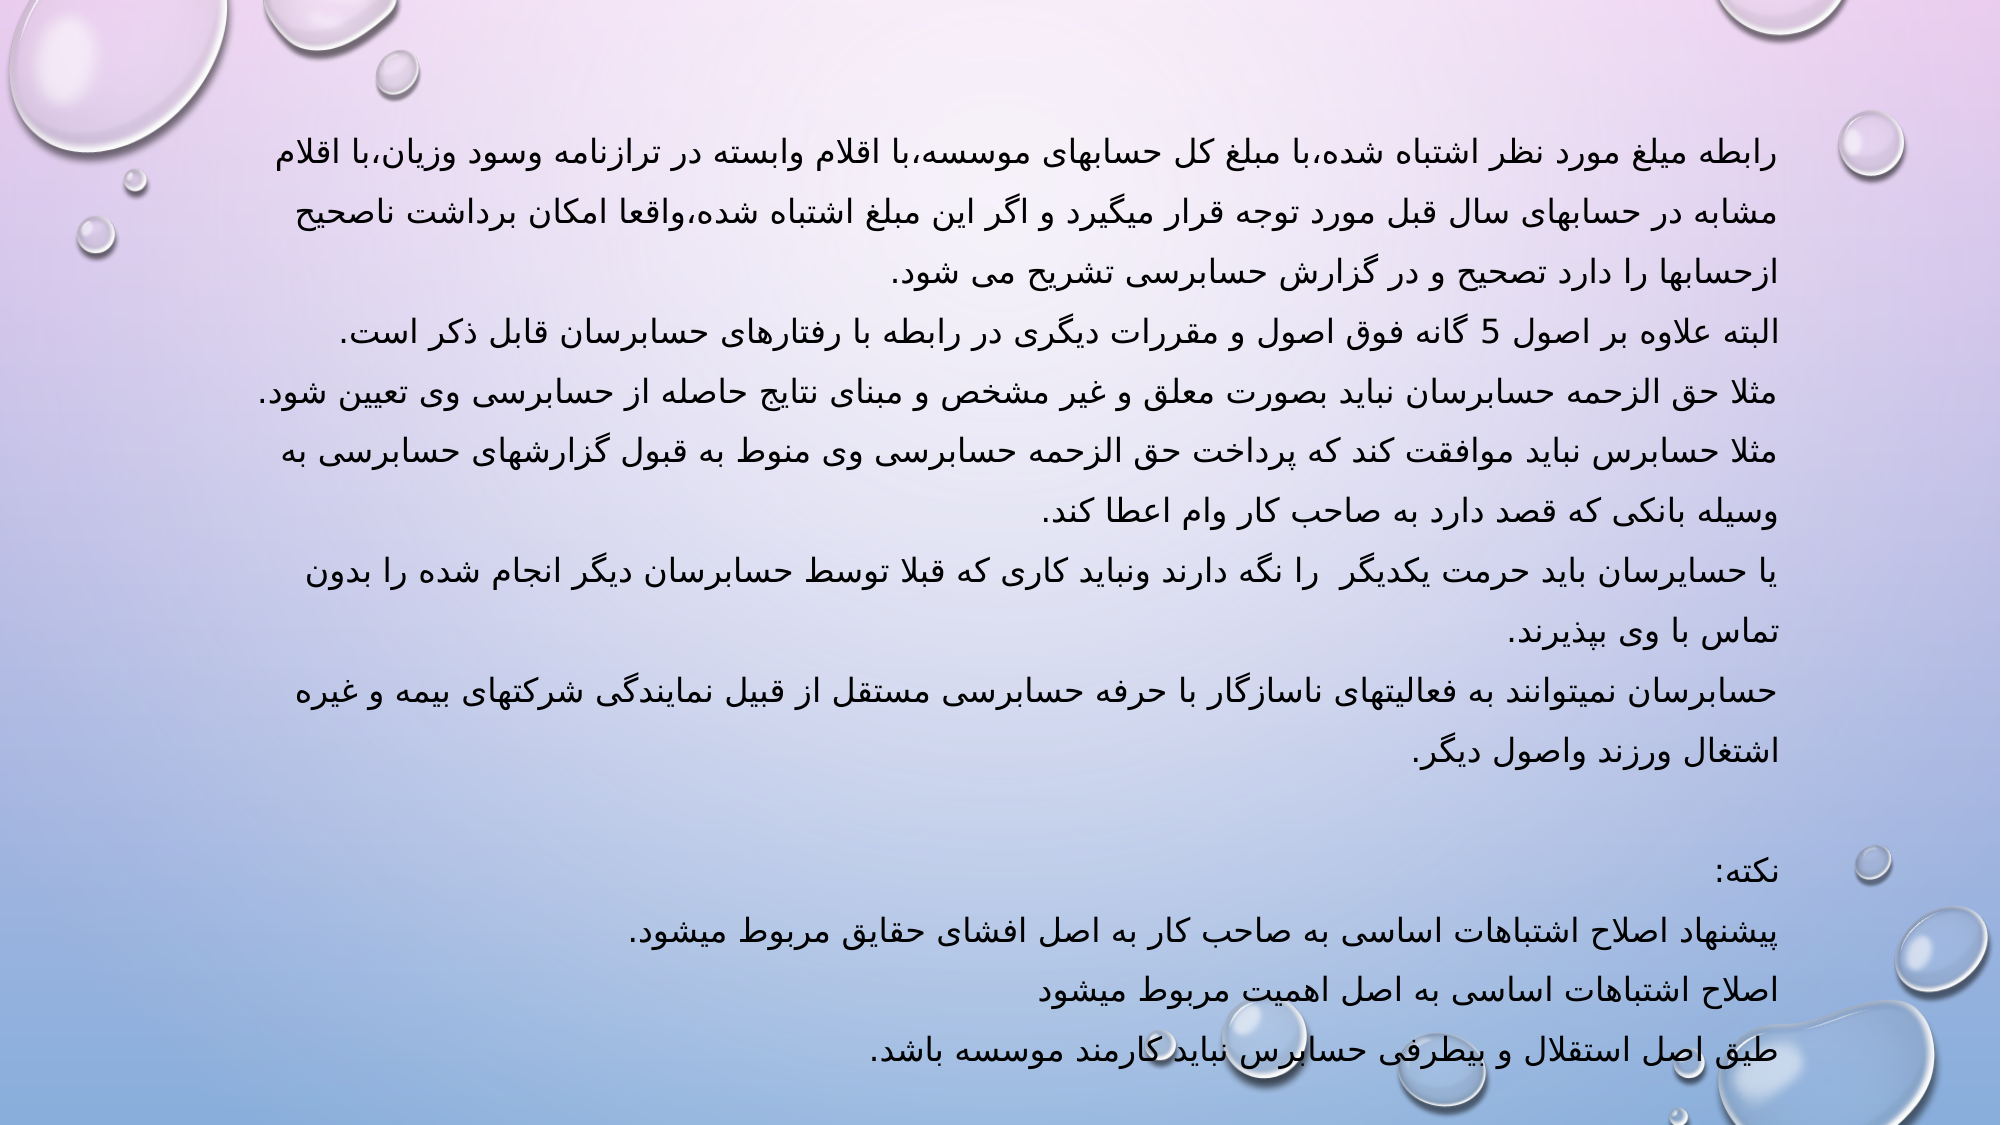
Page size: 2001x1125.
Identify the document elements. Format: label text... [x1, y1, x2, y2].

picture [0, 0, 2000, 1125]
title رابطه میلغ مورد نظر اشتباه شده،با مبلغ کل حسابهای موسسه،با اقلام وابسته در ترازنامه وسود وزیان،با اقلام مشابه در حسابهای سال قبل مورد توجه قرار میگیرد و اگر این مبلغ اشتباه شده،واقعا امکان برداشت ناصحیح ازحسابها را دارد تصحیح و در گزارش حسابرسی تشریح می شود. البته علاوه بر اصول 5 گانه فوق اصول و مقررات دیگری در رابطه با رفتارهای حسابرسان قابل ذکر است. مثلا حق الزحمه حسابرسان نباید بصورت معلق و غیر مشخص و مبنای نتایج حاصله از حسابرسی وی تعیین شود. مثلا حسابرس نباید موافقت کند که پرداخت حق الزحمه حسابرسی وی منوط به قبول گزارشهای حسابرسی به وسیله بانکی که قصد دارد به صاحب کار وام اعطا کند. یا حسایرسان باید حرمت یکدیگر را نگه دارند ونباید کاری که قبلا توسط حسابرسان دیگر انجام شده را بدون تماس با وی بپذیرند. حسابرسان نمیتوانند به فعالیتهای ناسازگار با حرفه حسابرسی مستقل از قبیل نمایندگی شرکتهای بیمه و غیره اشتغال ورزند واصول دیگر. نکته: پیشنهاد اصلاح اشتباهات اساسی به صاحب کار به اصل افشای حقایق مربوط میشود. اصلاح اشتباهات اساسی به اصل اهمیت مربوط میشود طیق اصل استقلال و بیطرفی حسابرس نباید کارمند موسسه باشد. [202, 165, 1796, 1014]
